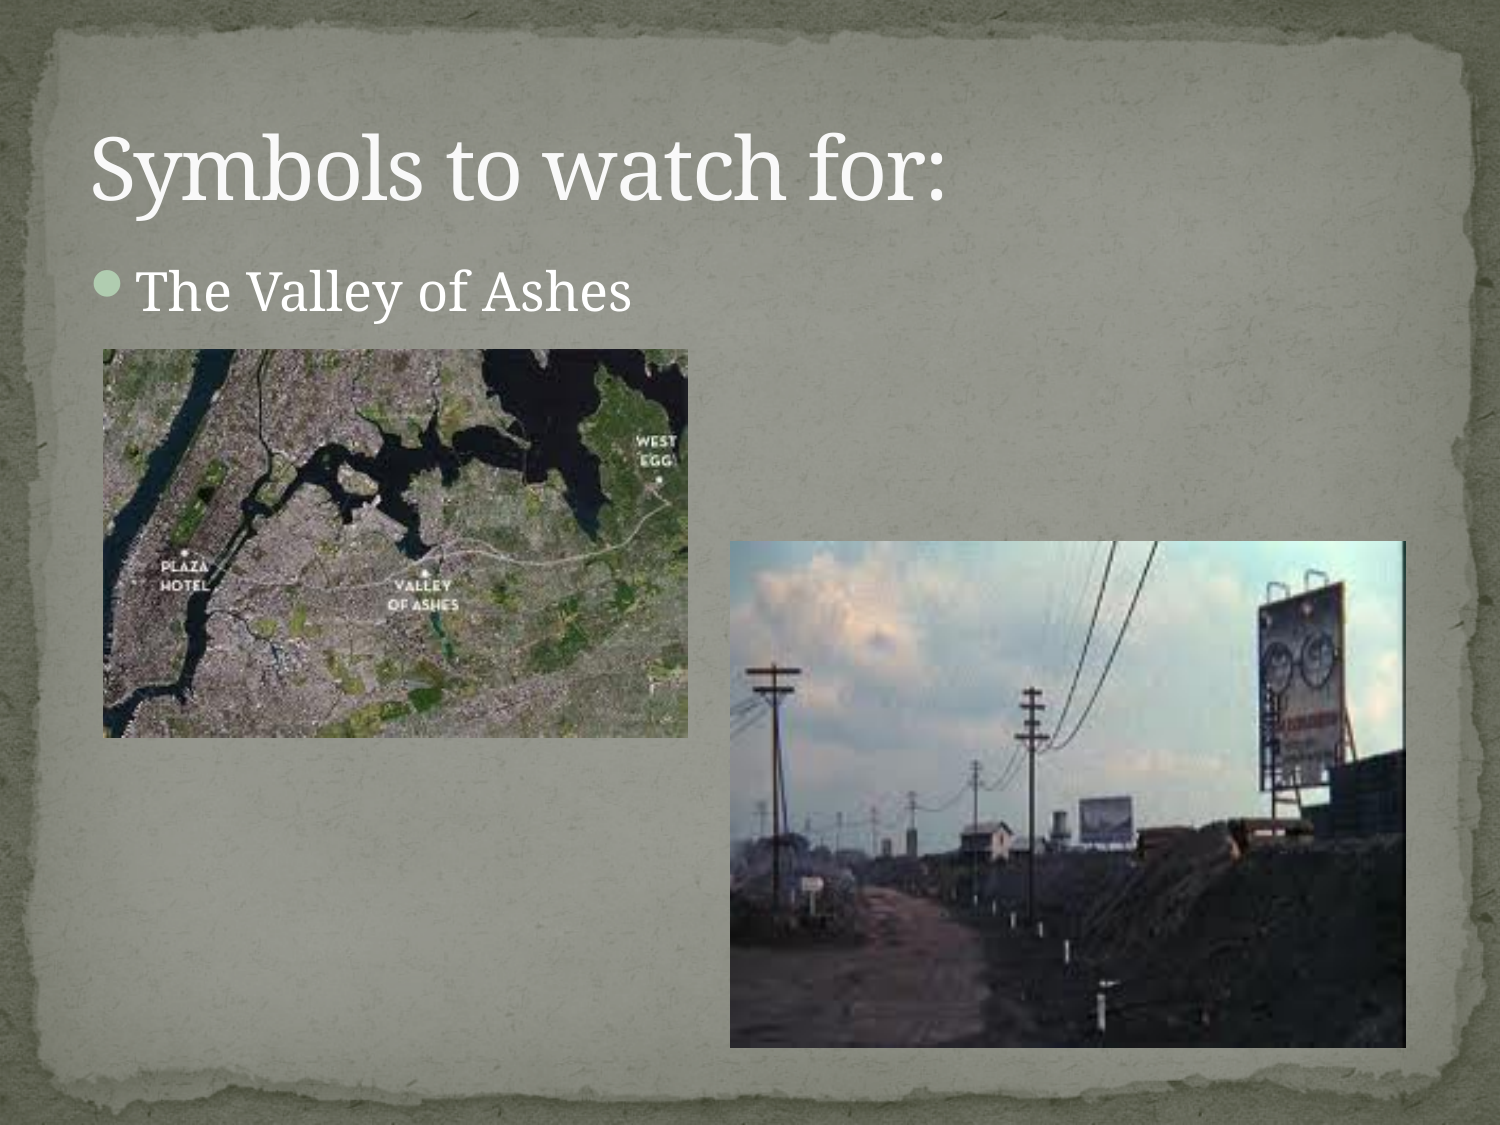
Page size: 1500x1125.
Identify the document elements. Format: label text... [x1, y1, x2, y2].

picture [730, 541, 1406, 1048]
title Symbols to watch for: [74, 24, 1425, 225]
list The Valley of Ashes [75, 249, 1425, 1000]
picture [103, 349, 688, 738]
